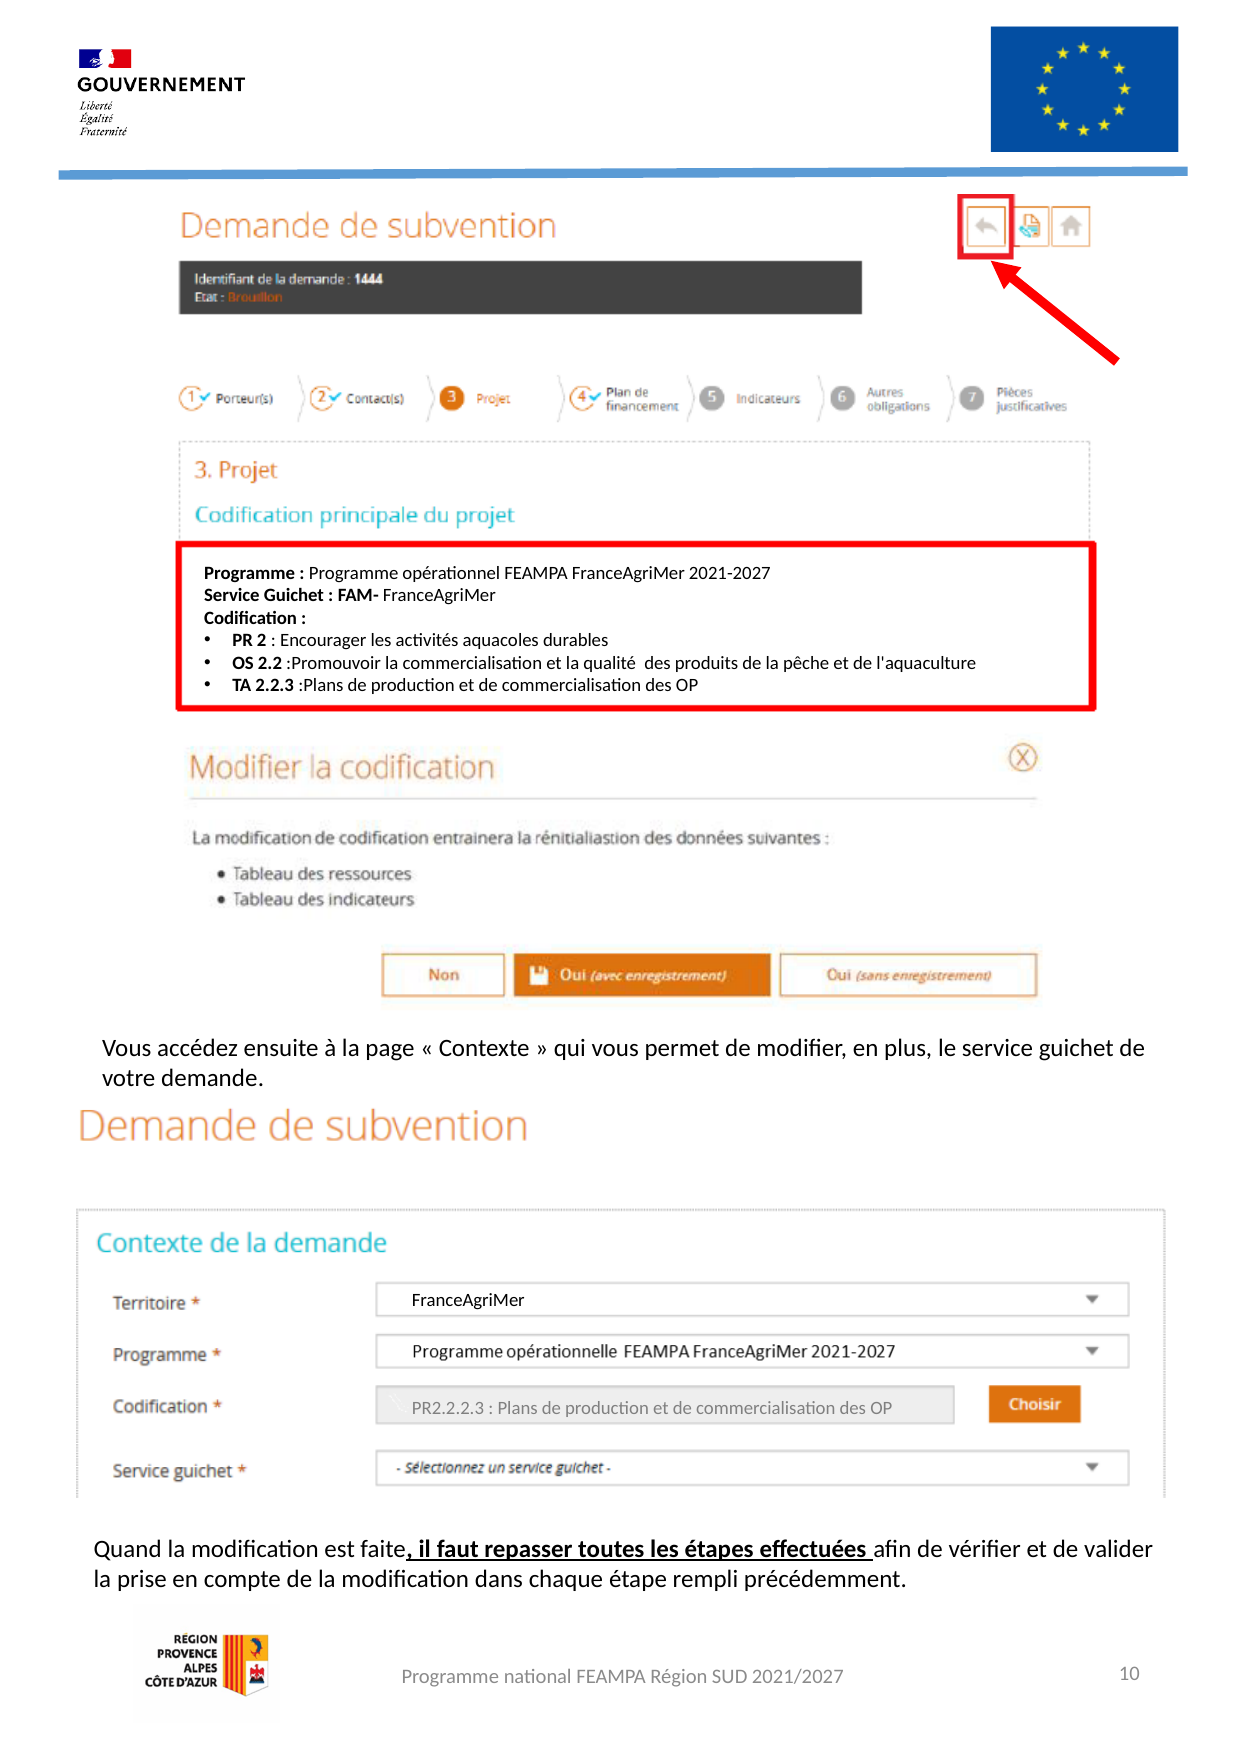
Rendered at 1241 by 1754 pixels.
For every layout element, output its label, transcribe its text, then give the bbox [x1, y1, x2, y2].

text_box Quand la modification est faite, il faut repasser toutes les étapes effectuées afin de vérifier et de valider la prise en compte de la modification dans chaque étape rempli précédemment. [78, 1525, 1178, 1600]
picture [70, 1100, 1176, 1498]
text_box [58, 171, 1188, 175]
text_box Vous accédez ensuite à la page « Contexte » qui vous permet de modifier, en plus, le service guichet de votre demande. [87, 1024, 1170, 1100]
picture [153, 194, 1103, 1026]
picture [58, 30, 264, 154]
picture [133, 1604, 280, 1723]
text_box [990, 260, 1117, 362]
picture [990, 26, 1179, 152]
footer Programme national FEAMPA Région SUD 2021/2027 [280, 1628, 983, 1723]
slide_number 10 [875, 1625, 1155, 1719]
